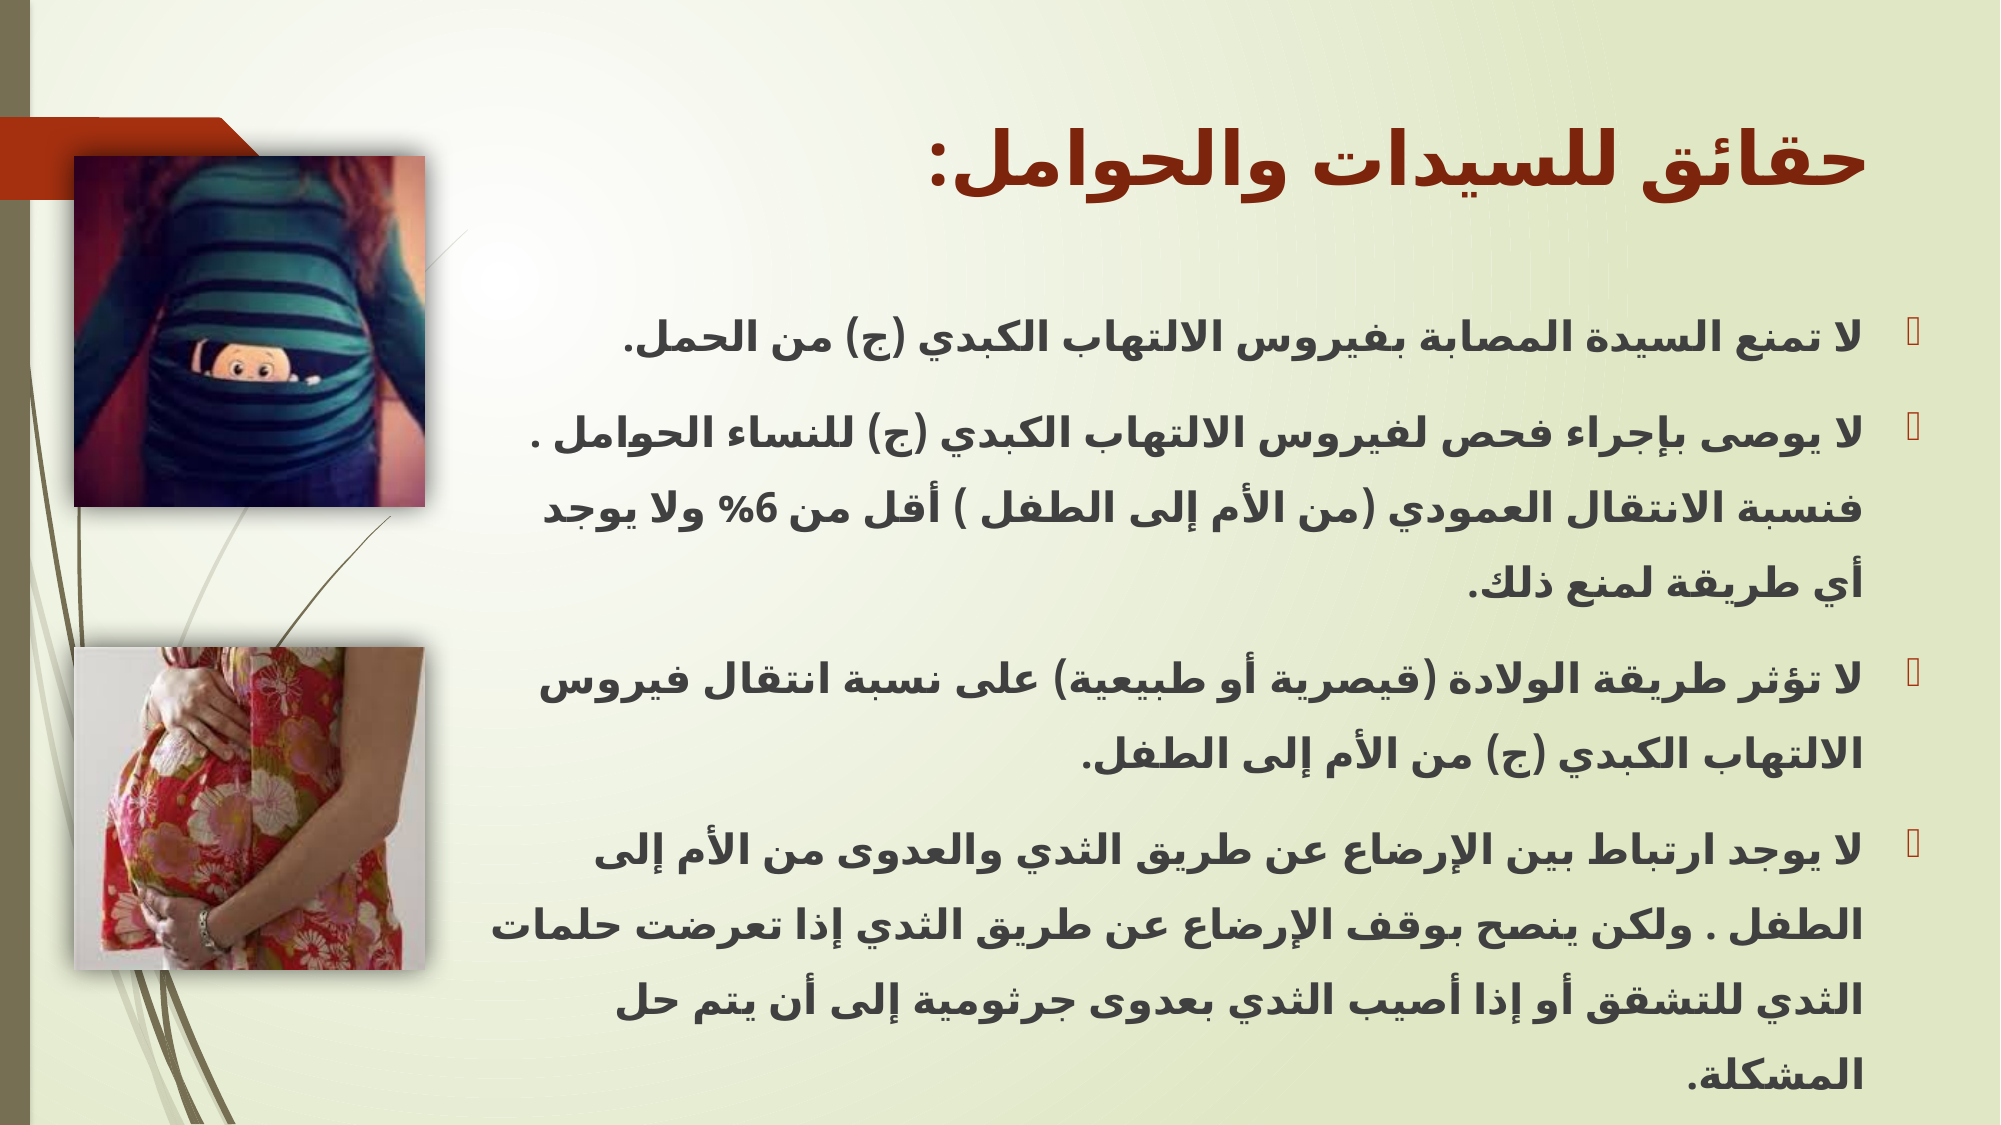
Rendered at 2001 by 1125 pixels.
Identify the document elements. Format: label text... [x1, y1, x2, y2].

list لا تمنع السيدة المصابة بفيروس الالتهاب الكبدي (ج) من الحمل. لا يوصى بإجراء فحص لفيروس الالتهاب الكبدي (ج) للنساء الحوامل . فنسبة الانتقال العمودي (من الأم إلى الطفل ) أقل من 6% ولا يوجد أي طريقة لمنع ذلك. لا تؤثر طريقة الولادة (قيصرية أو طبيعية) على نسبة انتقال فيروس الالتهاب الكبدي (ج) من الأم إلى الطفل. لا يوجد ارتباط بين الإرضاع عن طريق الثدي والعدوى من الأم إلى الطفل . ولكن ينصح بوقف الإرضاع عن طريق الثدي إذا تعرضت حلمات الثدي للتشقق أو إذا أصيب الثدي بعدوى جرثومية إلى أن يتم حل المشكلة. [474, 277, 1937, 898]
title حقائق للسيدات والحوامل: [425, 102, 1888, 313]
picture [74, 647, 425, 970]
picture [74, 155, 425, 507]
